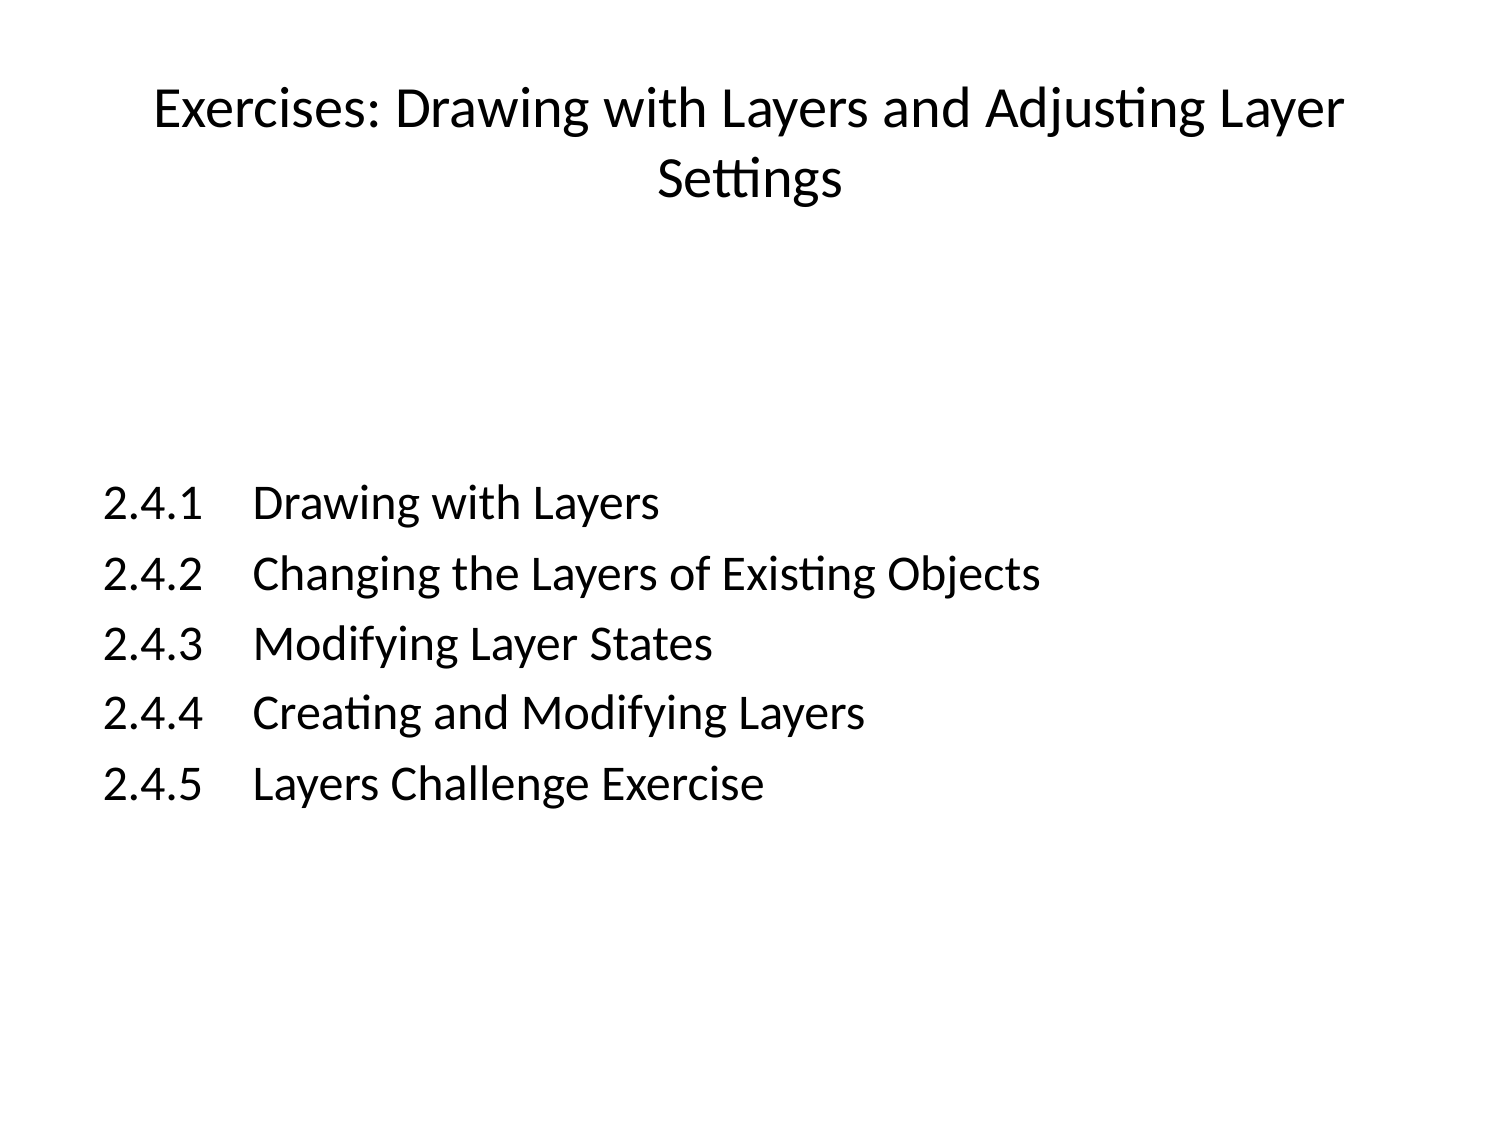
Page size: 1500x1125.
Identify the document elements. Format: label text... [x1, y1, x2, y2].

list 2.4.1 Drawing with Layers 2.4.2 Changing the Layers of Existing Objects 2.4.3 Modifying Layer States 2.4.4 Creating and Modifying Layers 2.4.5 Layers Challenge Exercise [87, 462, 1488, 1038]
title Exercises: Drawing with Layers and Adjusting Layer Settings [75, 45, 1425, 233]
